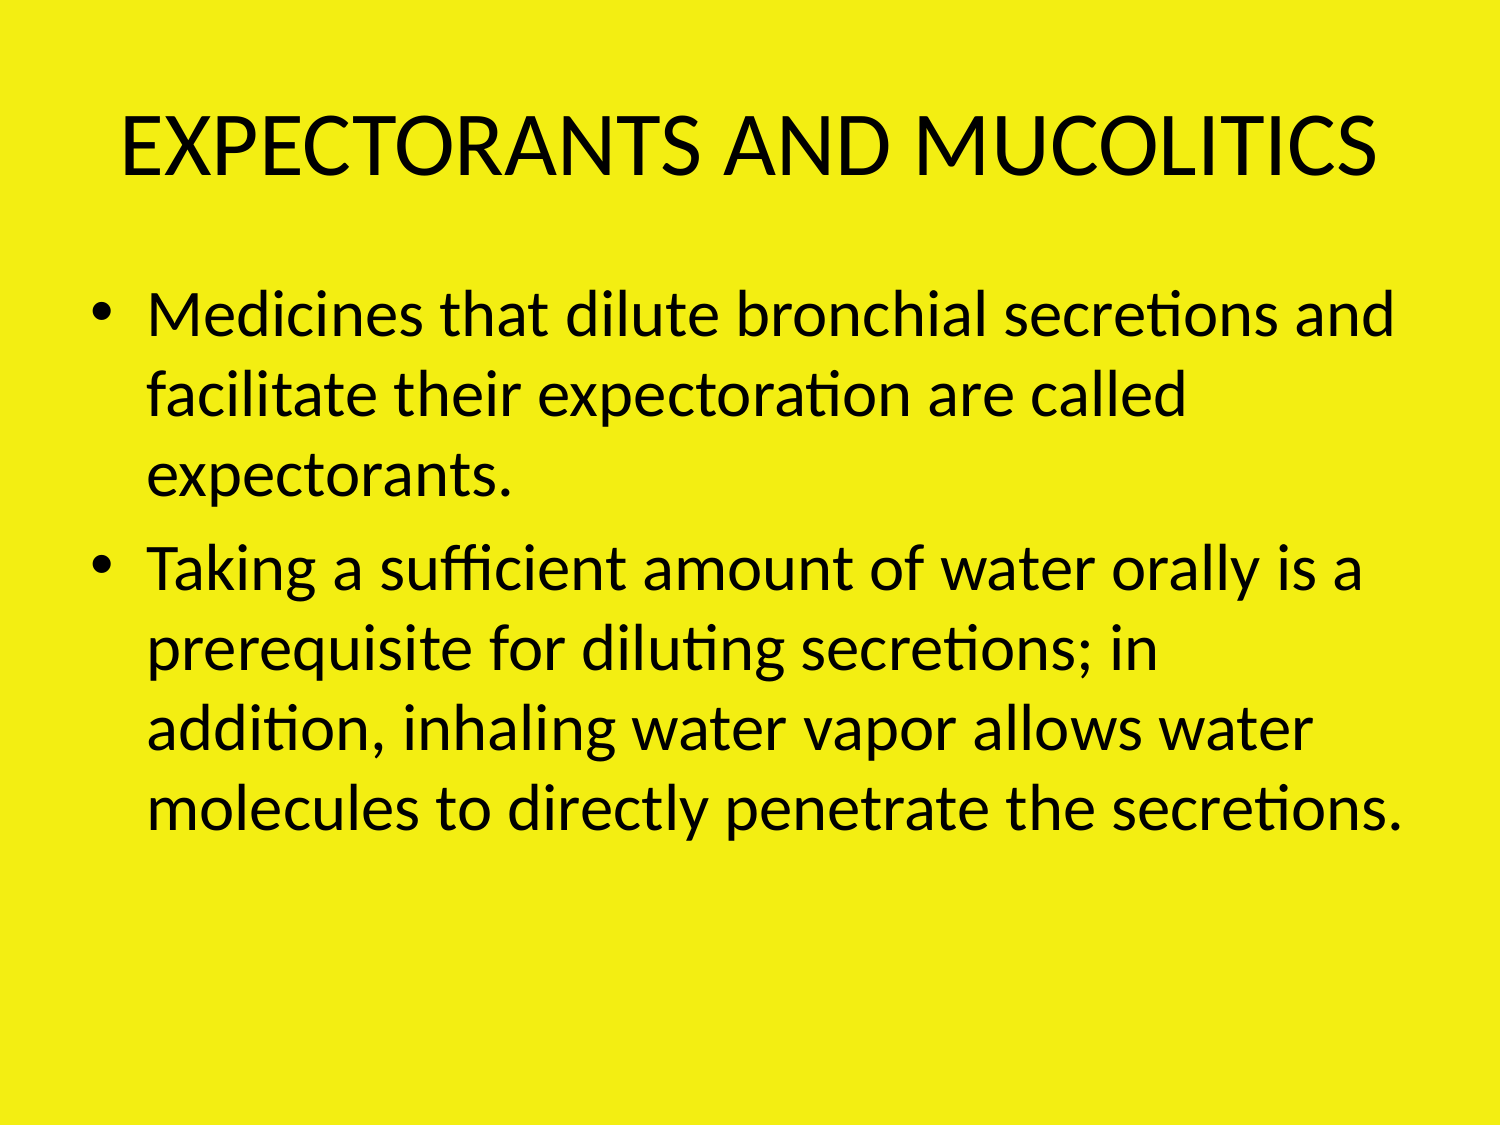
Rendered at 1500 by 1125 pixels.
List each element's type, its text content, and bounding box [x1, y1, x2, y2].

list Medicines that dilute bronchial secretions and facilitate their expectoration are called expectorants. Taking a sufficient amount of water orally is a prerequisite for diluting secretions; in addition, inhaling water vapor allows water molecules to directly penetrate the secretions. [75, 262, 1425, 1005]
title EXPECTORANTS AND MUCOLITICS [75, 45, 1425, 233]
